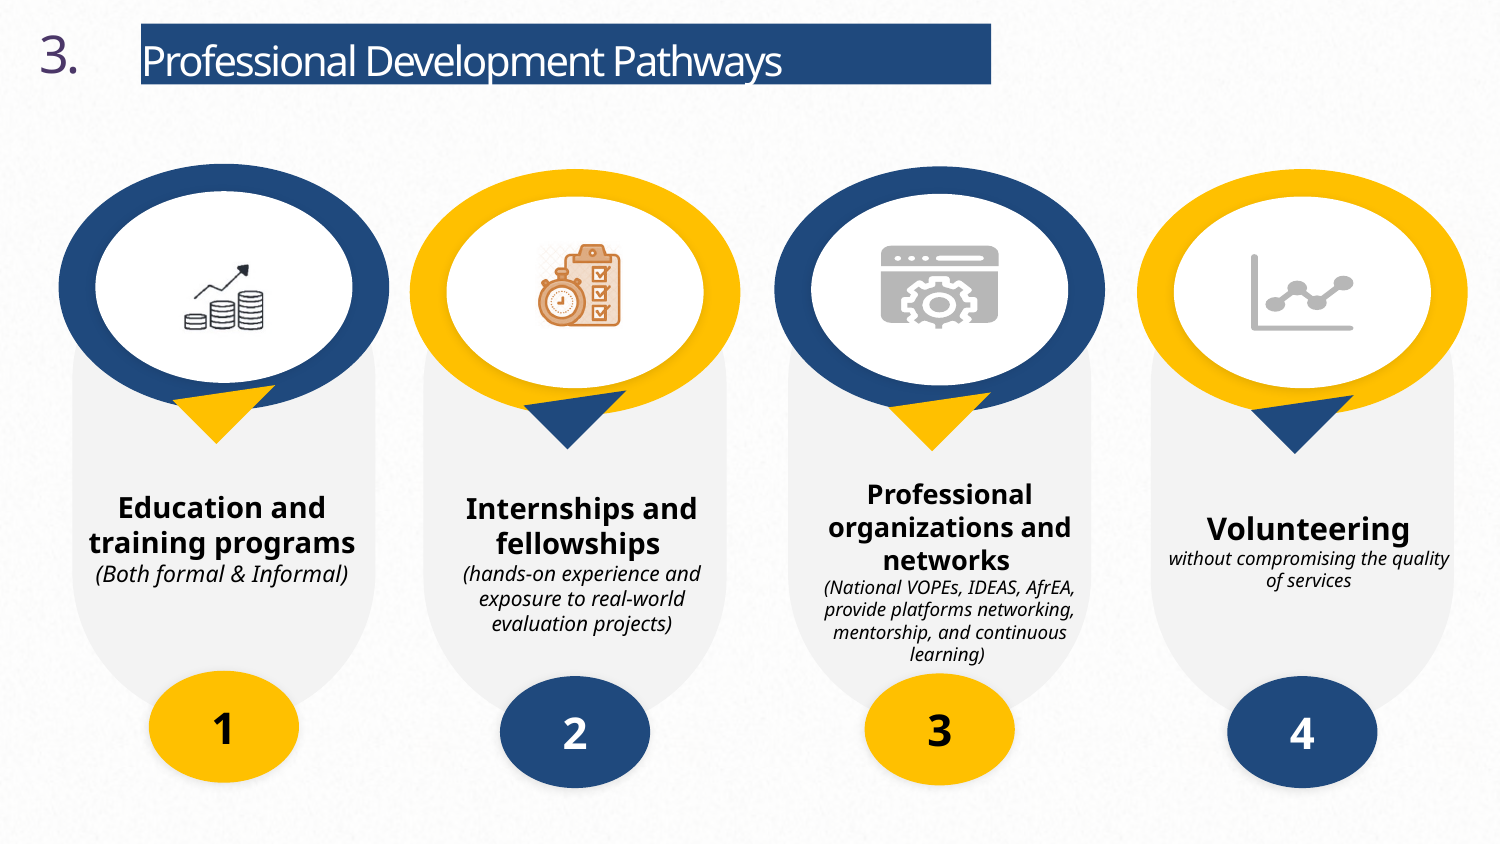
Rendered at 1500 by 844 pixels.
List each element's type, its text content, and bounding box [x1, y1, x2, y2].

text_box Professional Development Pathways [141, 23, 992, 85]
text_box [58, 163, 390, 783]
text_box 3. [37, 18, 108, 84]
picture [535, 241, 623, 329]
picture [171, 245, 276, 350]
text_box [1136, 168, 1468, 789]
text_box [774, 166, 1106, 786]
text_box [409, 168, 741, 789]
